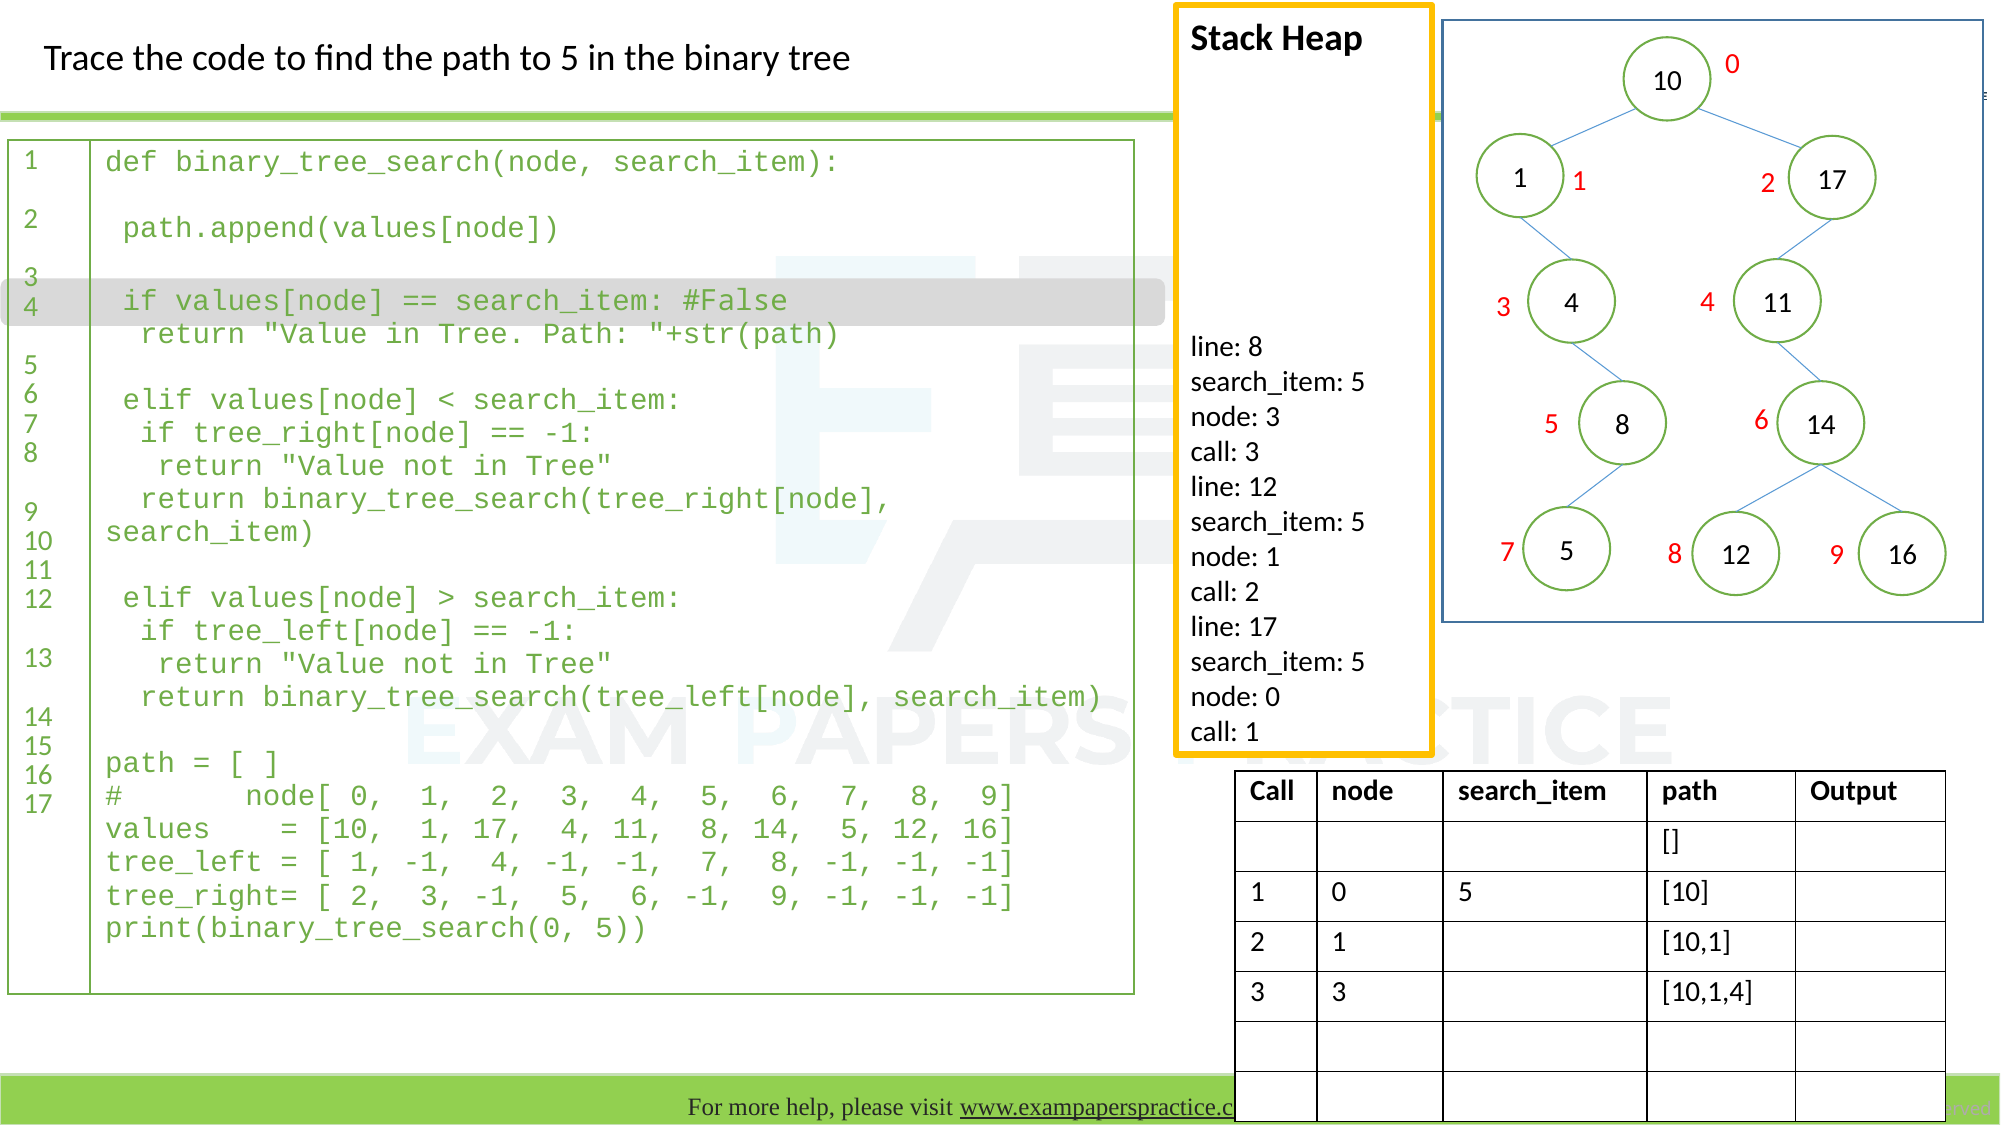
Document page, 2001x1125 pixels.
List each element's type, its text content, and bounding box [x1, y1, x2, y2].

table_cell [1236, 1022, 1316, 1071]
table_cell 5 [1444, 872, 1646, 921]
table_header path [1648, 772, 1795, 821]
table_header node [1318, 772, 1442, 821]
table_cell [1236, 822, 1316, 871]
table_cell [1796, 972, 1945, 1021]
table_cell 1 [1318, 922, 1442, 971]
table_cell 3 [1318, 972, 1442, 1021]
table_cell [10,1,4] [1648, 972, 1795, 1021]
table_cell [1444, 972, 1646, 1021]
table_cell 0 [1318, 872, 1442, 921]
table_cell [1318, 1072, 1442, 1121]
table_cell [10] [1648, 872, 1795, 921]
table_header def binary_tree_search(node, search_item): path.append(values[node]) if values[node] == search_item: #False return "Value in Tree. Path: "+str(path) elif values[node] < search_item: if tree_right[node] == -1: return "Value not in Tree" return binary_tree_search(tree_right[node], search_item) elif values[node] > search_item: if tree_left[node] == -1: return "Value not in Tree" return binary_tree_search(tree_left[node], search_item) path = [ ] # node[ 0, 1, 2, 3, 4, 5, 6, 7, 8, 9] values = [10, 1, 17, 4, 11, 8, 14, 5, 12, 16] tree_left = [ 1, -1, 4, -1, -1, 7, 8, -1, -1, -1] tree_right= [ 2, 3, -1, 5, 6, -1, 9, -1, -1, -1] print(binary_tree_search(0, 5)) [91, 141, 1133, 993]
table_cell [1318, 822, 1442, 871]
table_header Output [1796, 772, 1945, 821]
table_cell [1444, 922, 1646, 971]
table_cell [1796, 822, 1945, 871]
table_cell 1 [1236, 872, 1316, 921]
table_cell [1796, 1072, 1945, 1121]
table_cell [1796, 872, 1945, 921]
table_cell 3 [1236, 972, 1316, 1021]
table_header search_item [1444, 772, 1646, 821]
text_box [1442, 20, 1984, 623]
table_cell [1796, 922, 1945, 971]
table_cell [] [1648, 822, 1795, 871]
table_cell [1444, 822, 1646, 871]
table_cell [1444, 1022, 1646, 1071]
text_box Trace the code to find the path to 5 in the binary tree [28, 25, 1072, 86]
table_header Call [1236, 772, 1316, 821]
table_header 1 2 3 4 5 6 7 8 9 10 11 12 13 14 15 16 17 [9, 141, 89, 993]
table_cell [1444, 1072, 1646, 1121]
table_cell [10,1] [1648, 922, 1795, 971]
text_box Stack Heap line: 8 search_item: 5 node: 3 call: 3 line: 12 search_item: 5 node: 1 call: 2 line: 17 search_item: 5 node: 0 call: 1 [1175, 5, 1432, 755]
text_box [1135, 278, 1166, 326]
table_cell [1318, 1022, 1442, 1071]
table_cell [1236, 1072, 1316, 1121]
table_cell [1796, 1022, 1945, 1071]
table_cell 2 [1236, 922, 1316, 971]
table_cell [1648, 1022, 1795, 1071]
text_box [0, 278, 7, 326]
table_cell [1648, 1072, 1795, 1121]
